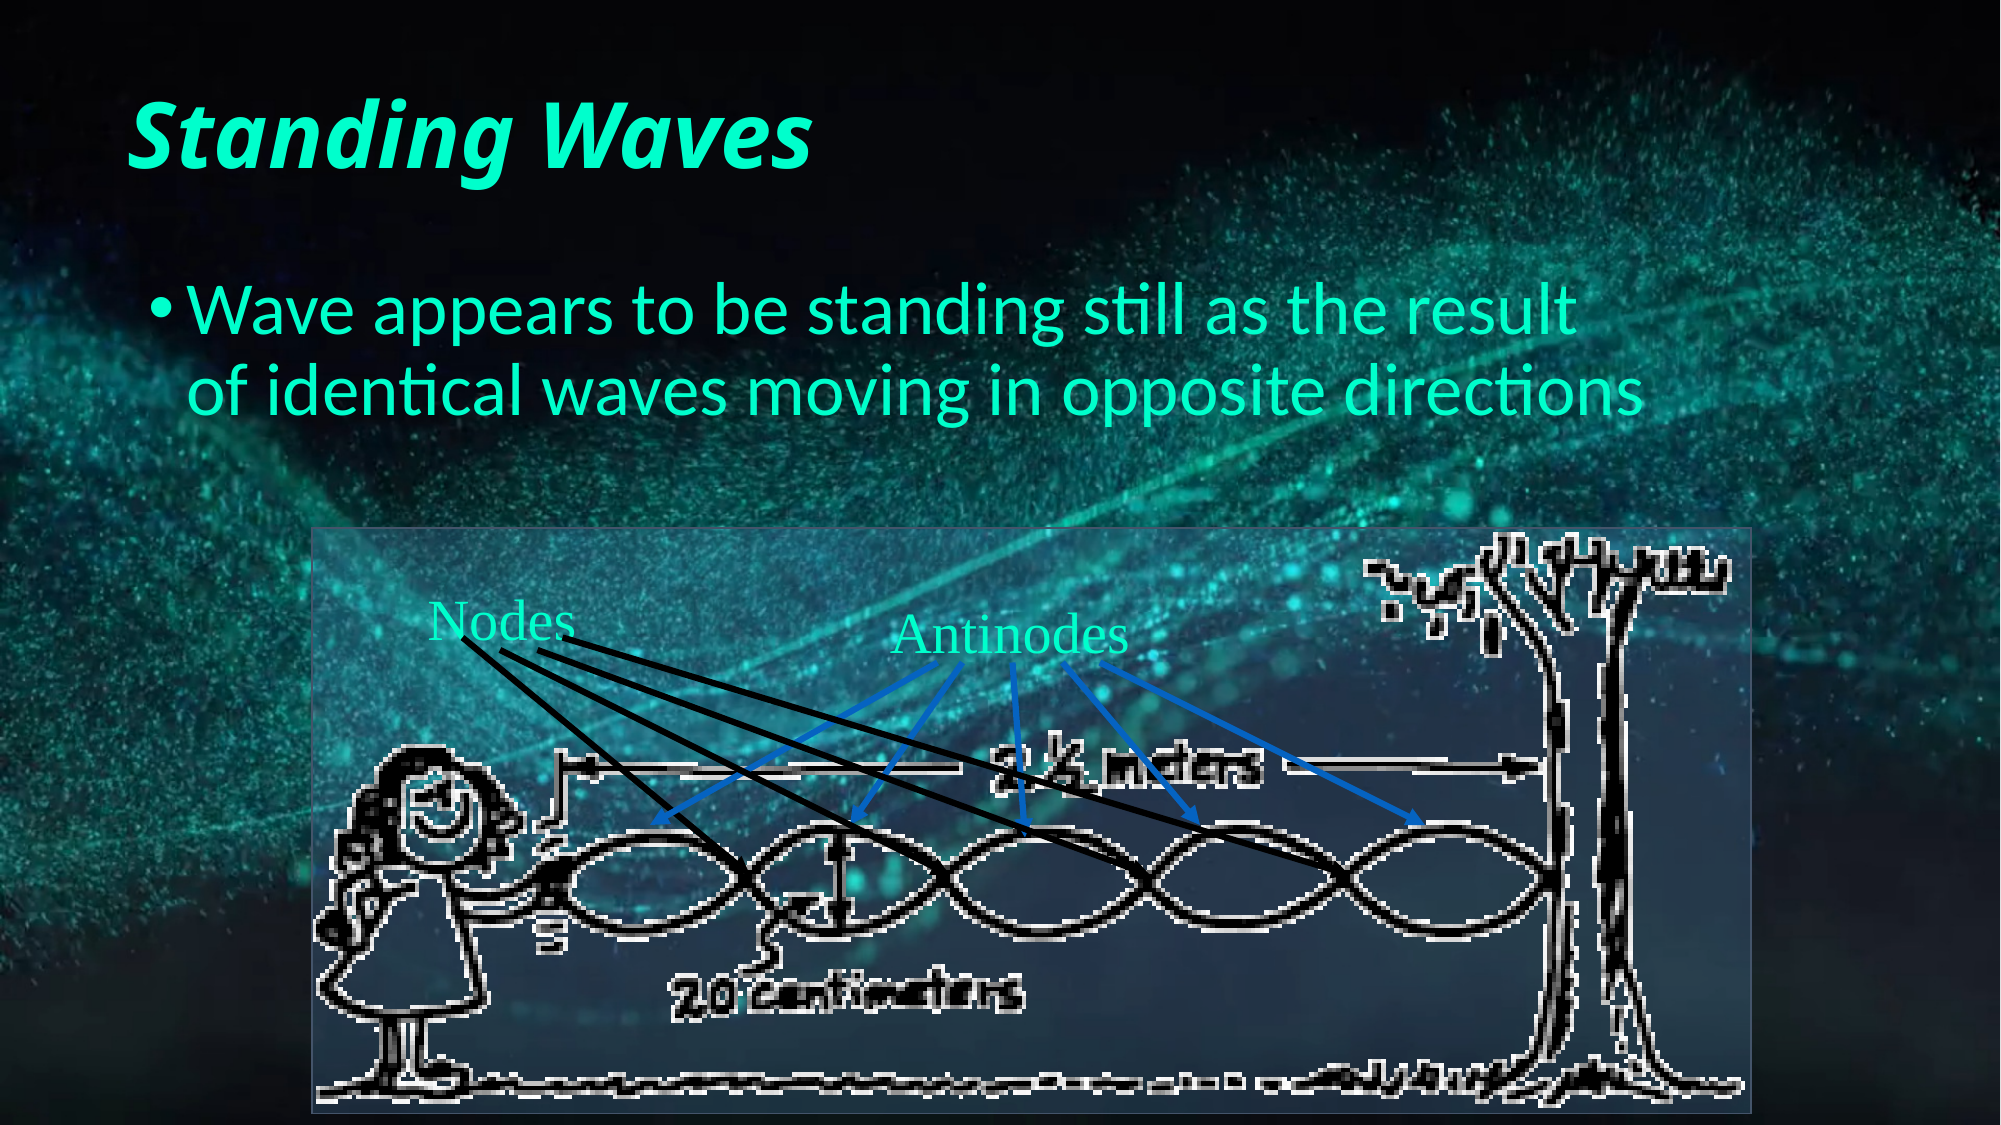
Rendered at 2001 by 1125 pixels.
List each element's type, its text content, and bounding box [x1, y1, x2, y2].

title Standing Waves [112, 45, 1913, 233]
list Wave appears to be standing still as the result of identical waves moving in opposite directions [133, 262, 1662, 1005]
picture [0, 0, 2001, 1125]
